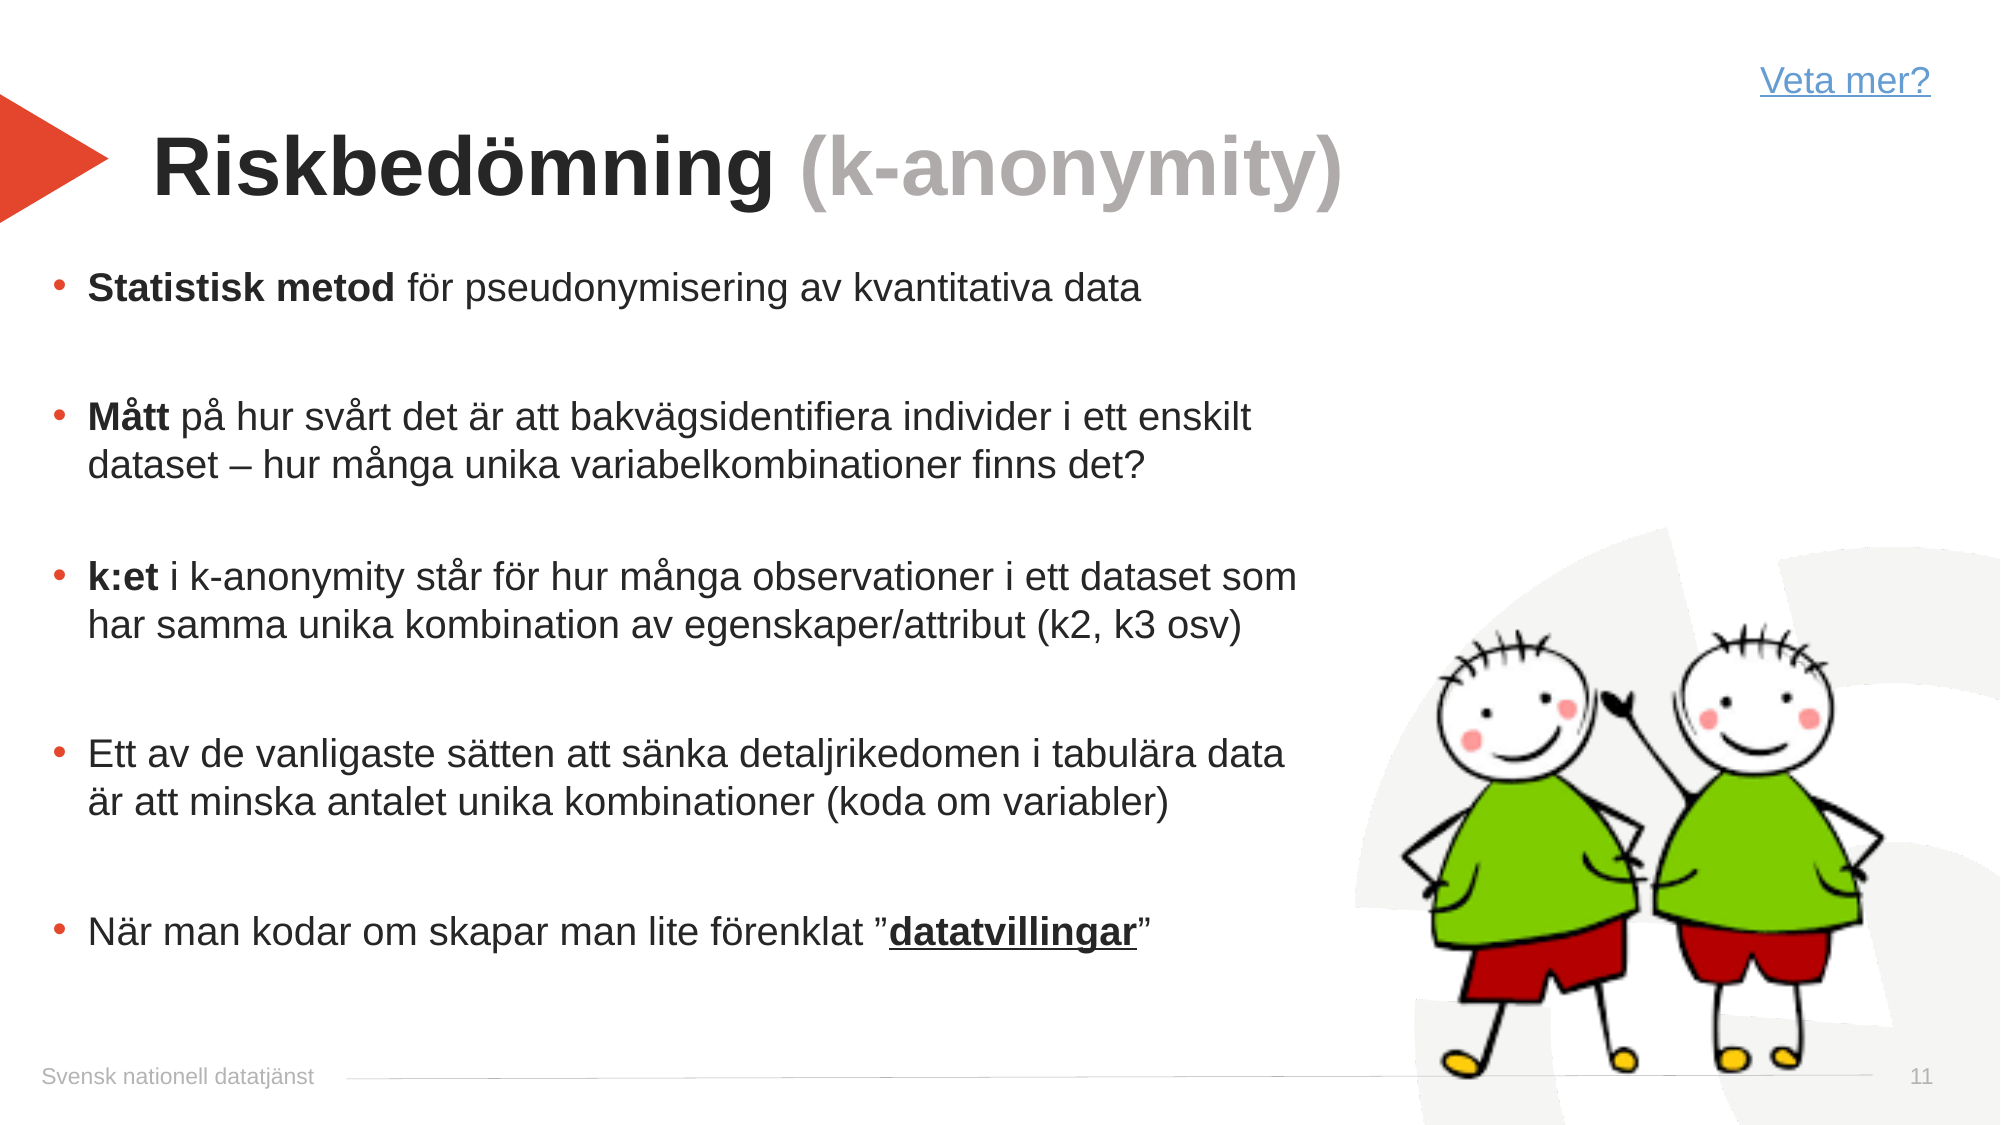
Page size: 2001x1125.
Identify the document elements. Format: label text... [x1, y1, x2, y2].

text_box Veta mer? [1745, 48, 1980, 109]
title Riskbedömning (k-anonymity) [137, 59, 1863, 278]
list Statistisk metod för pseudonymisering av kvantitativa data Mått på hur svårt det är att bakvägsidentifiera individer i ett enskilt dataset – hur många unika variabelkombinationer finns det? k:et i k-anonymity står för hur många observationer i ett dataset som har samma unika kombination av egenskaper/attribut (k2, k3 osv) Ett av de vanligaste sätten att sänka detaljrikedomen i tabulära data är att minska antalet unika kombinationer (koda om variabler) När man kodar om skapar man lite förenklat ”datatvillingar” [37, 253, 1323, 1003]
picture [1307, 487, 2001, 1125]
